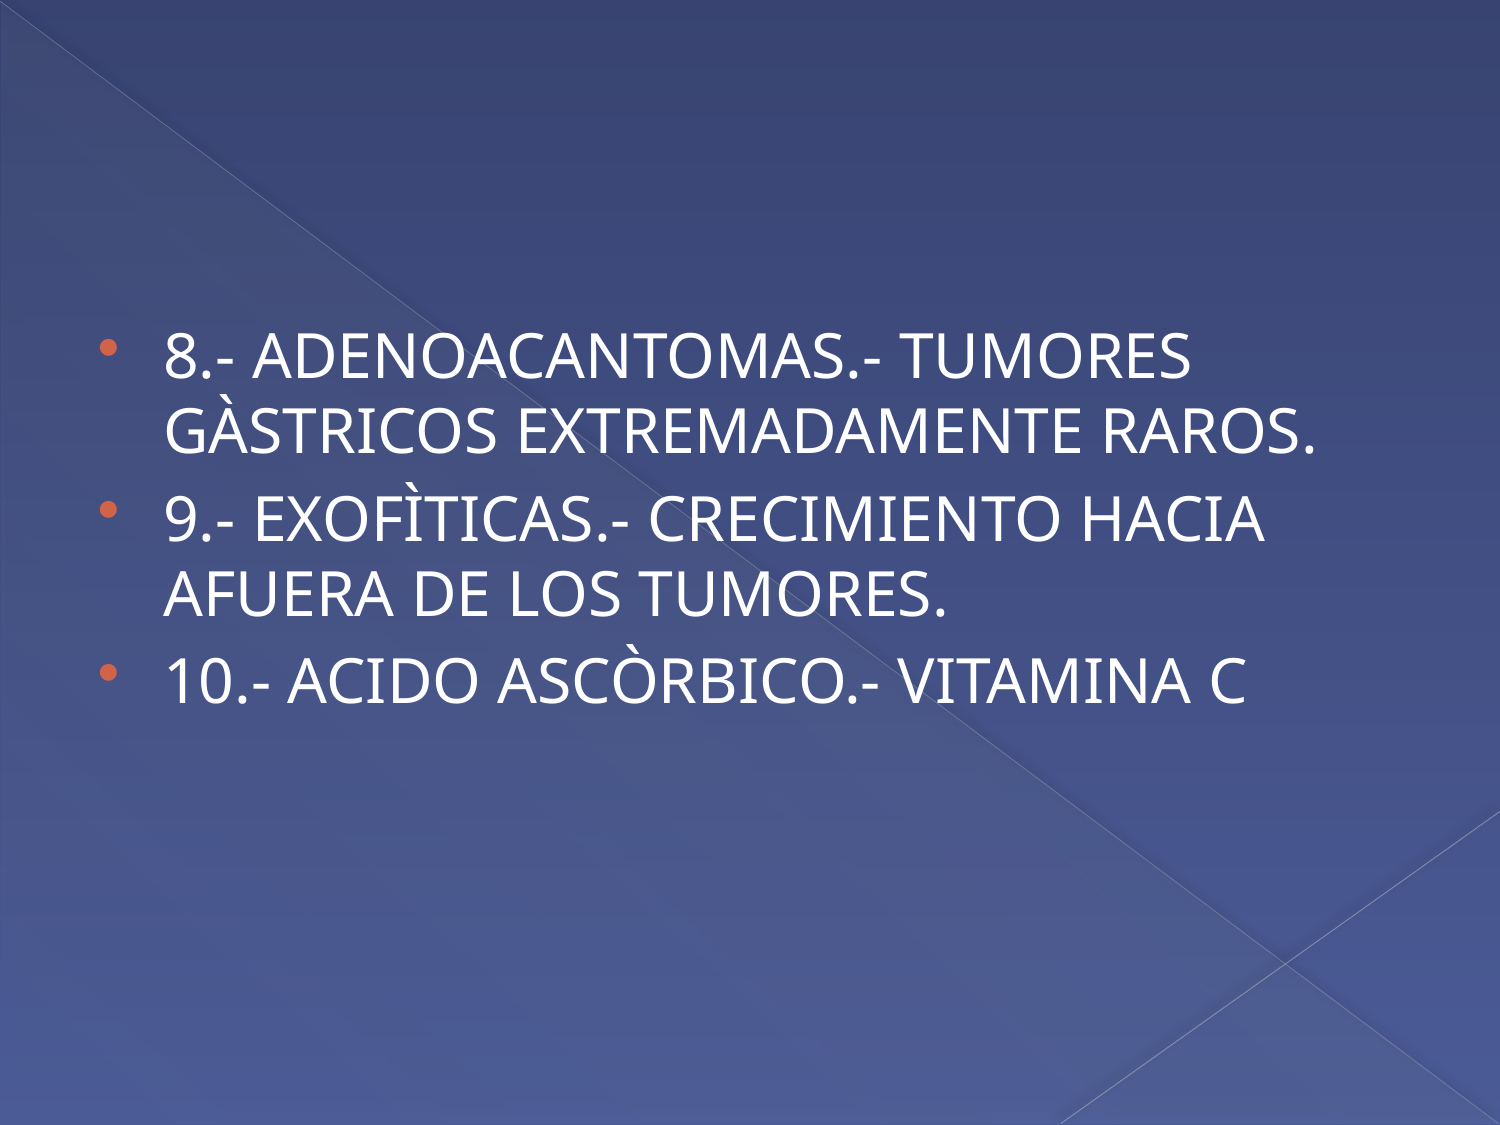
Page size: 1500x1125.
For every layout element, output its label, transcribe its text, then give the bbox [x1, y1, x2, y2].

list 8.- ADENOACANTOMAS.- TUMORES GÀSTRICOS EXTREMADAMENTE RAROS. 9.- EXOFÌTICAS.- CRECIMIENTO HACIA AFUERA DE LOS TUMORES. 10.- ACIDO ASCÒRBICO.- VITAMINA C [75, 308, 1425, 1059]
